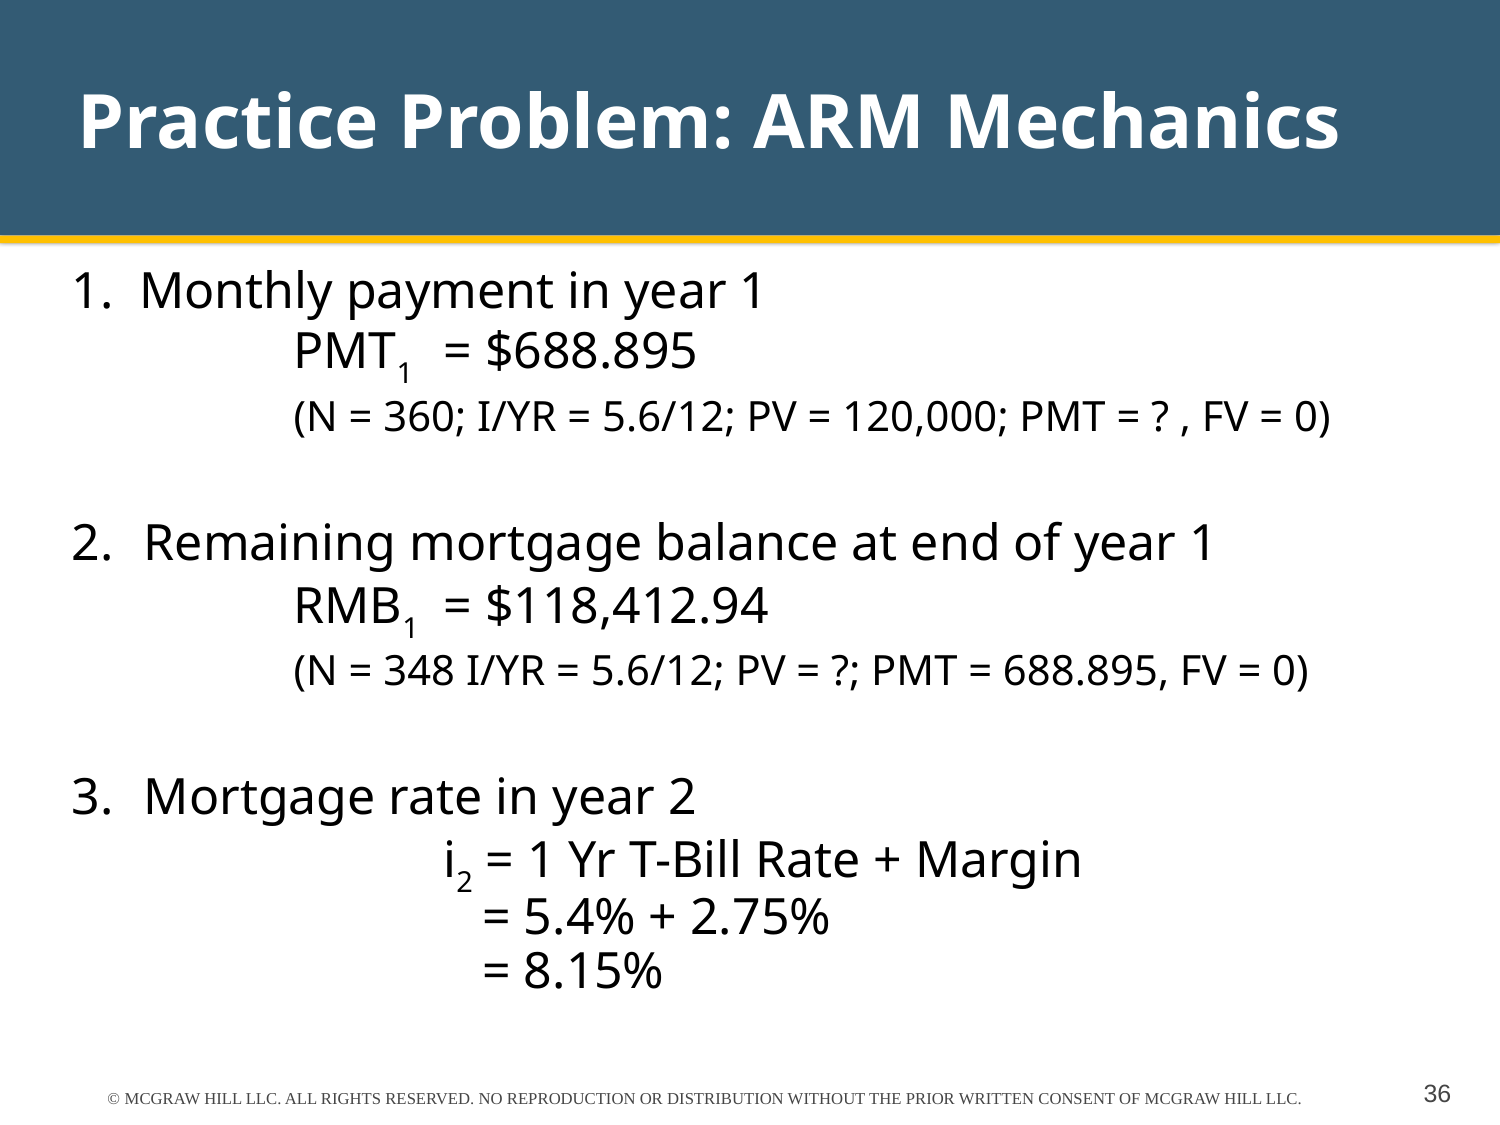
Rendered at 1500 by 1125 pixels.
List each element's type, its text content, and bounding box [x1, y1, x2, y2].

title Practice Problem: ARM Mechanics [62, 24, 1388, 213]
slide_number 36 [1345, 1062, 1467, 1108]
footer © MCGRAW HILL LLC. ALL RIGHTS RESERVED. NO REPRODUCTION OR DISTRIBUTION WITHOUT THE PRIOR WRITTEN CONSENT OF MCGRAW HILL LLC. [75, 1062, 1337, 1108]
list 1. Monthly payment in year 1 PMT1 = $688.895 (N = 360; I/YR = 5.6/12; PV = 120,000; PMT = ? , FV = 0) 2. Remaining mortgage balance at end of year 1 RMB1 = $118,412.94 (N = 348 I/YR = 5.6/12; PV = ?; PMT = 688.895, FV = 0) 3. Mortgage rate in year 2 i2 = 1 Yr T-Bill Rate + Margin = 5.4% + 2.75% = 8.15% [62, 249, 1425, 1075]
